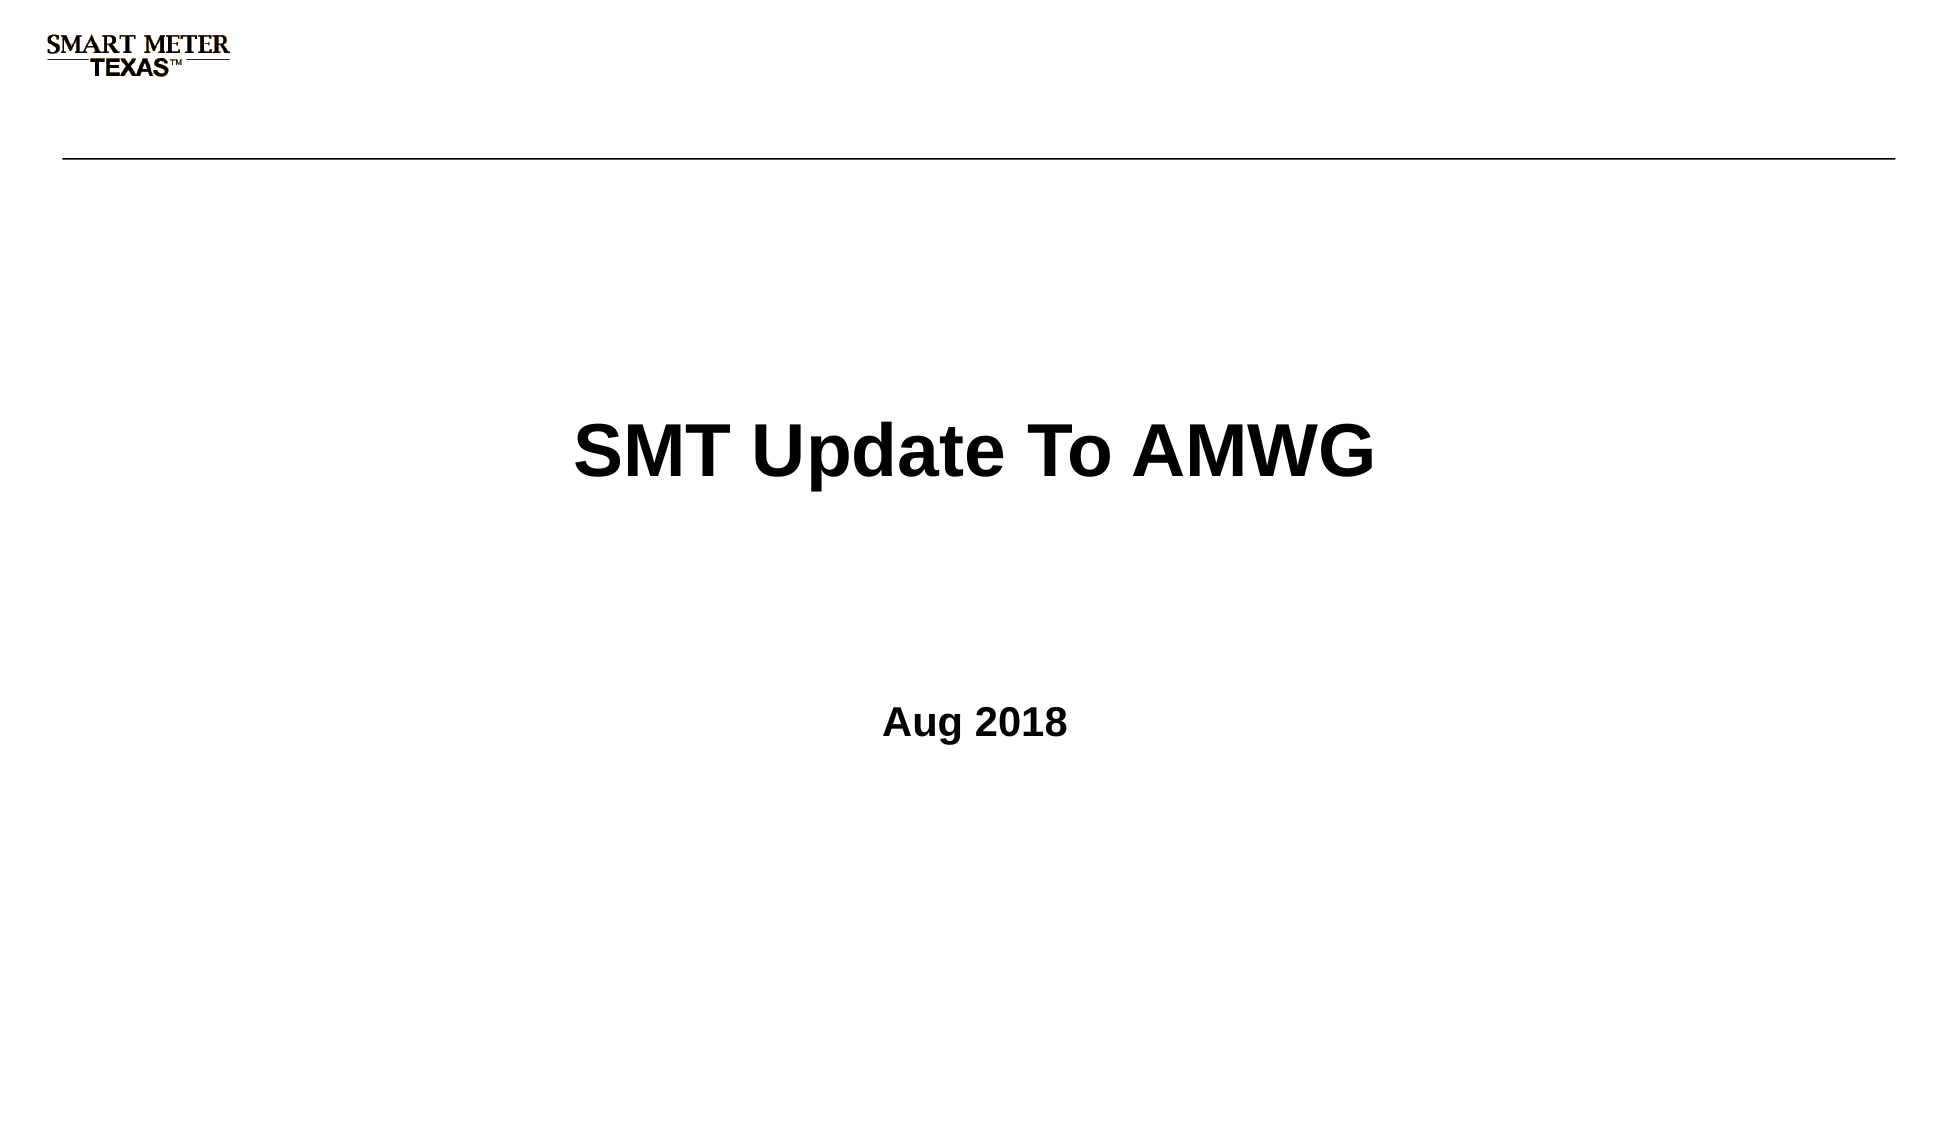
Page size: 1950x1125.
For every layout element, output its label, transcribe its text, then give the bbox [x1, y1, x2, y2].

title SMT Update To AMWG [146, 349, 1804, 591]
picture [33, 24, 238, 84]
subtitle Aug 2018 [292, 687, 1658, 976]
